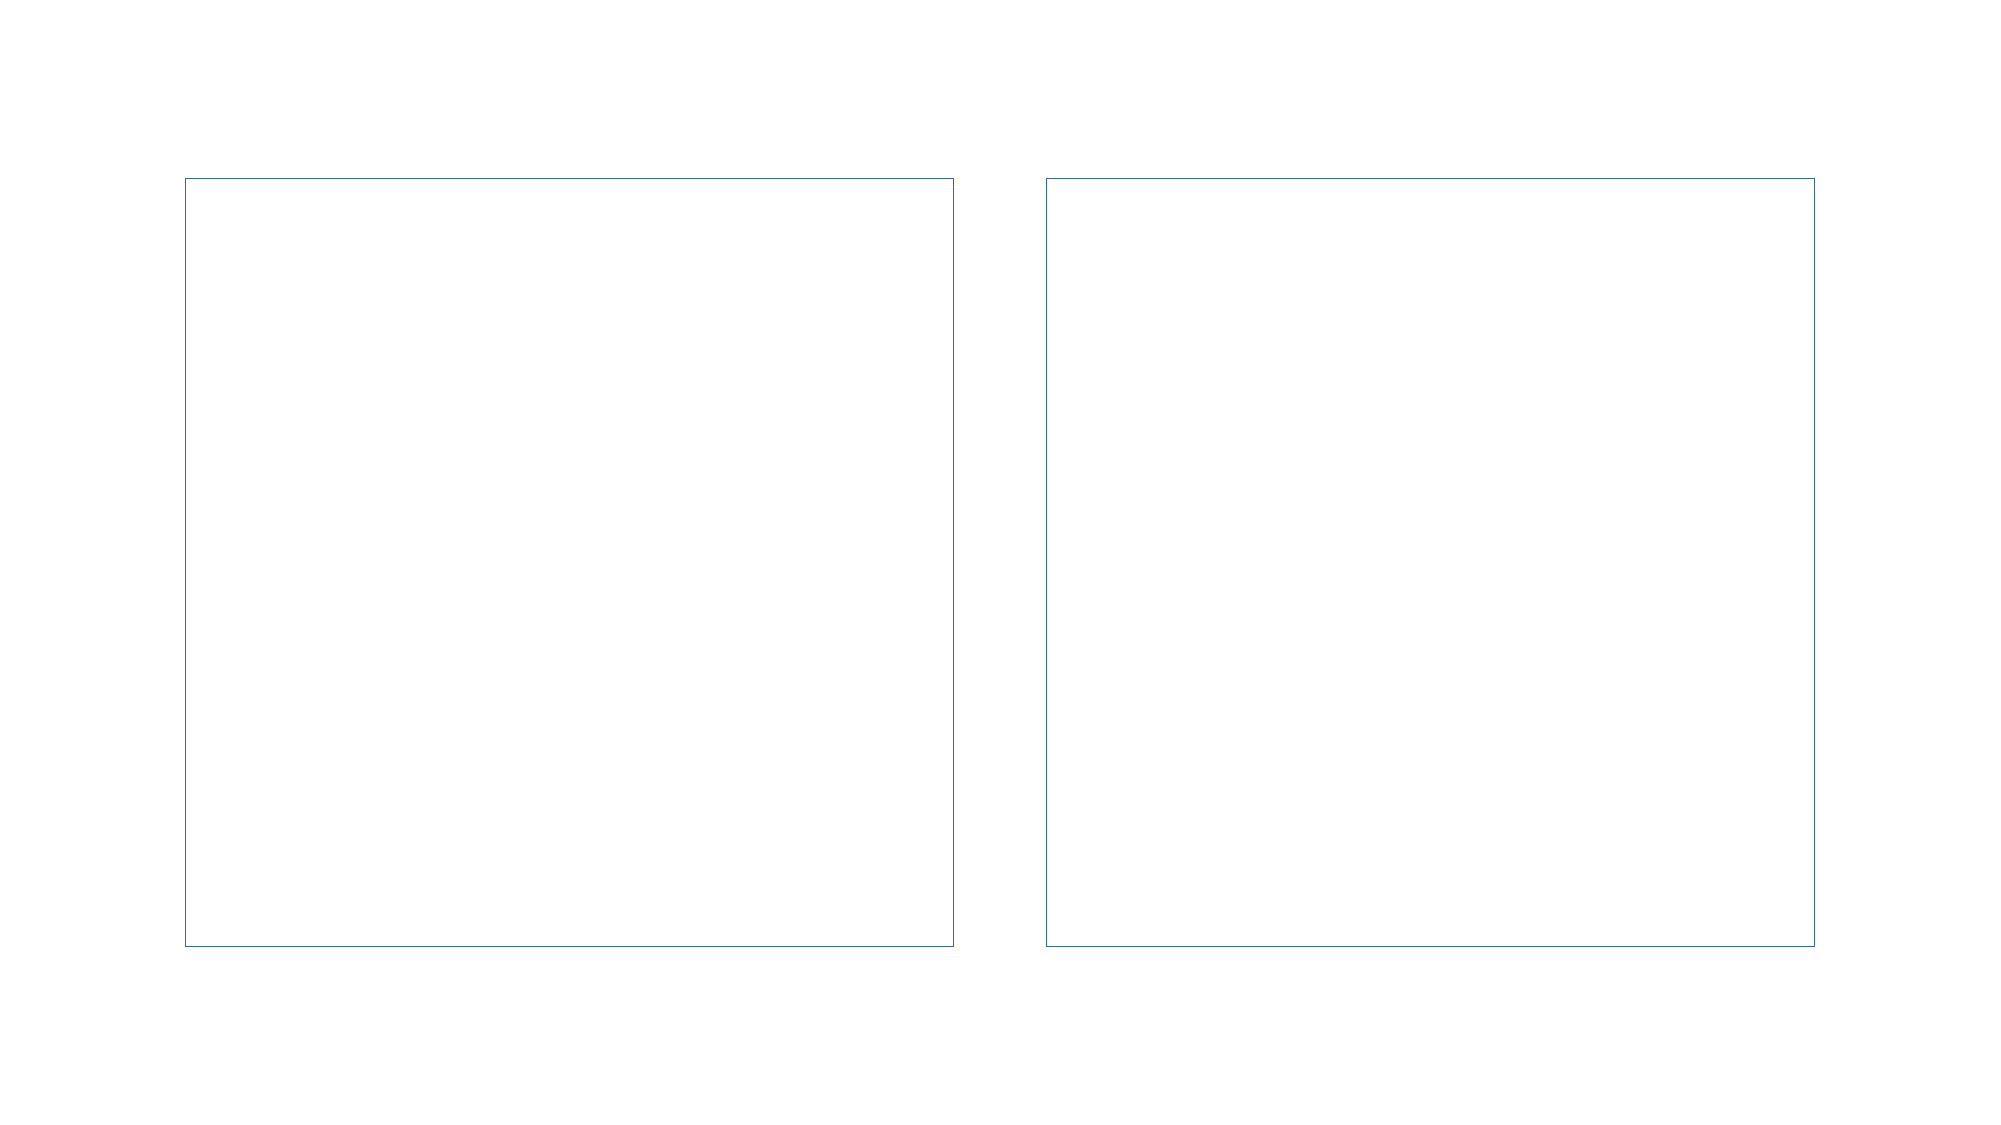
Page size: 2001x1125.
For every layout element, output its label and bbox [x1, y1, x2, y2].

text_box [1046, 178, 1815, 947]
text_box [185, 178, 954, 947]
